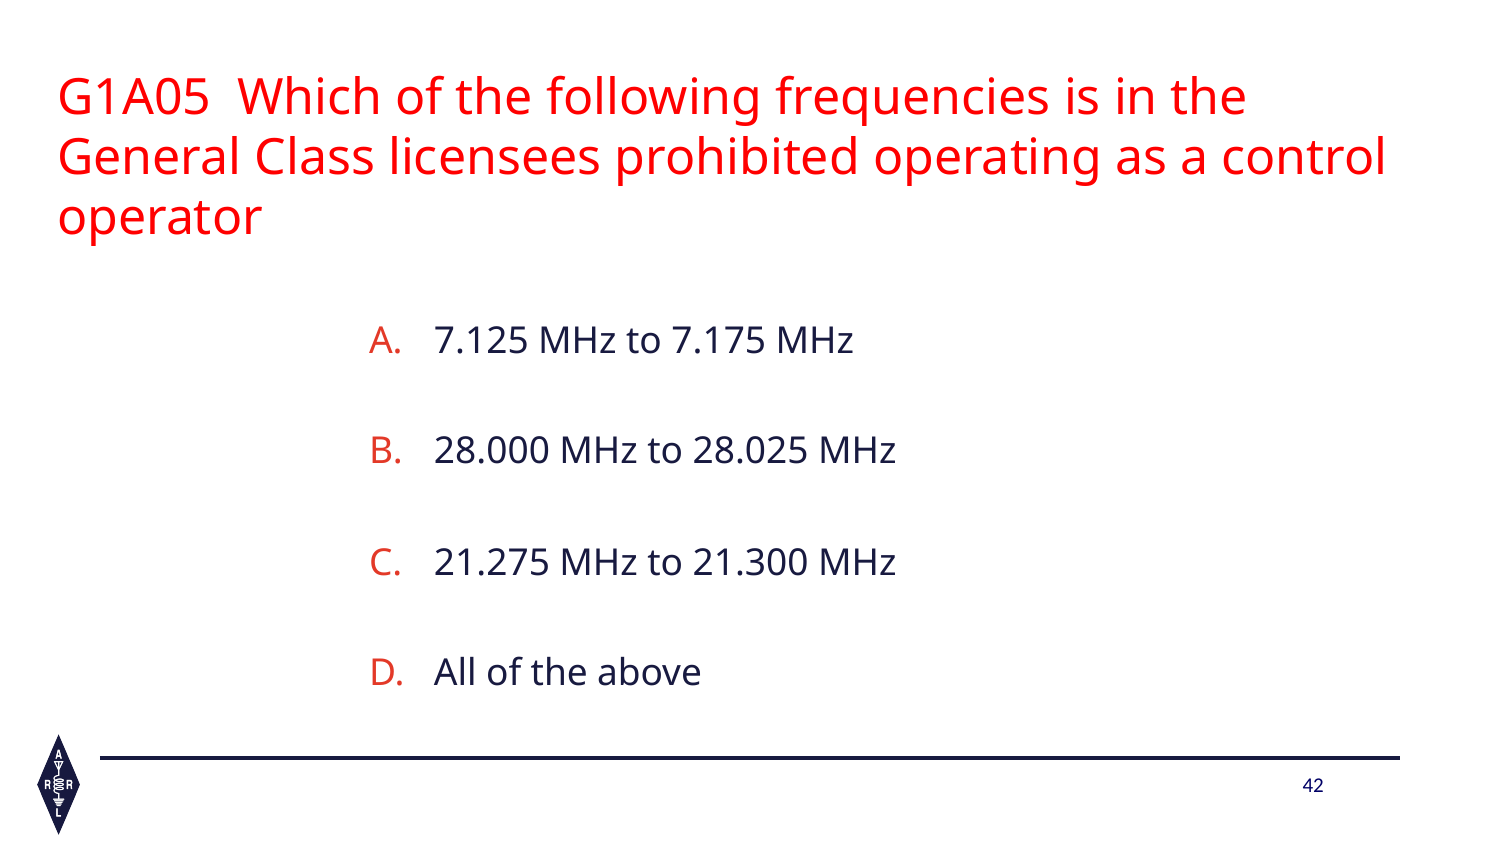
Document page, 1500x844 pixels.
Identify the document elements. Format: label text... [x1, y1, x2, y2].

text_box G1A05 Which of the following frequencies is in the General Class licensees prohibited operating as a control operator [41, 57, 1458, 253]
picture [37, 734, 80, 835]
list 7.125 MHz to 7.175 MHz 28.000 MHz to 28.025 MHz 21.275 MHz to 21.300 MHz All of the above [369, 255, 1131, 701]
slide_number 42 [1302, 761, 1400, 807]
